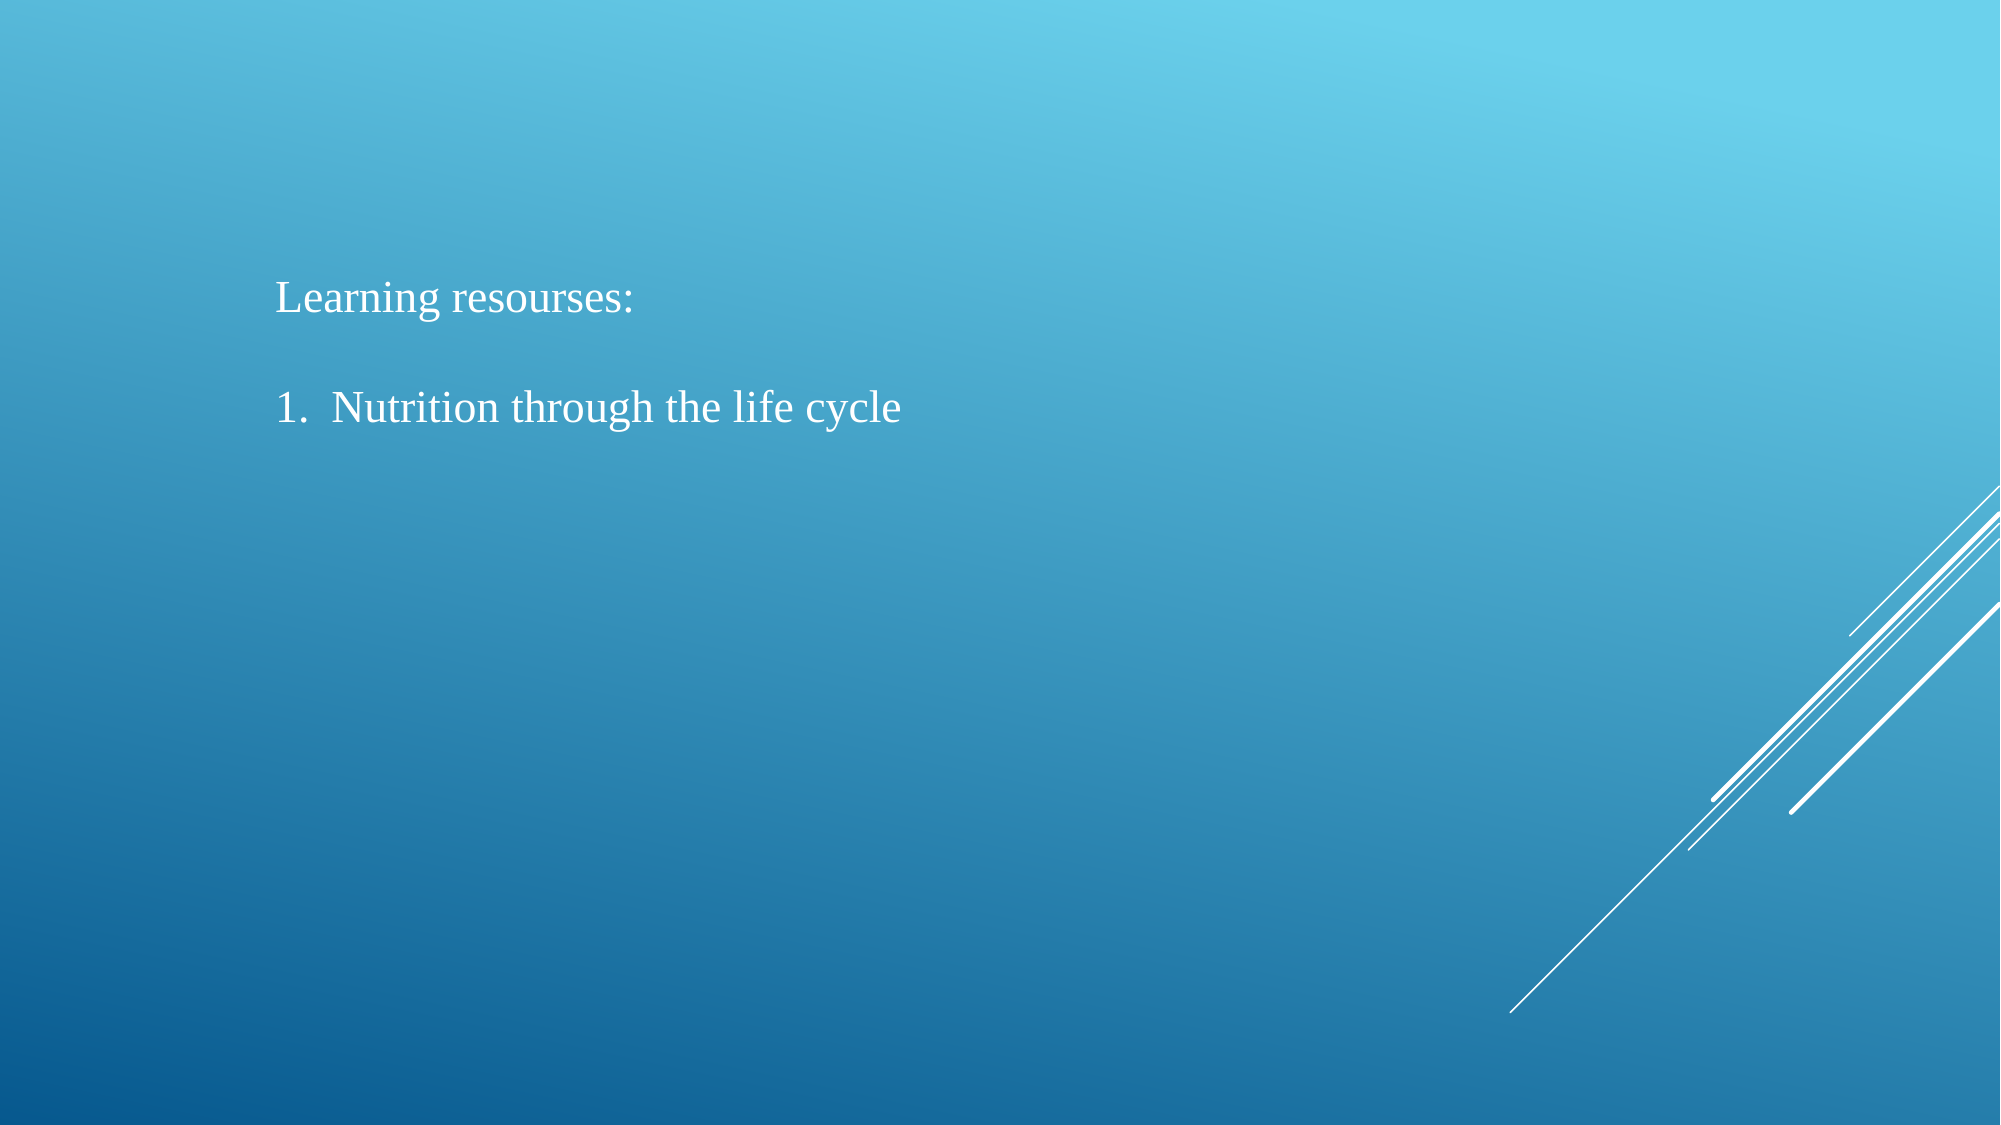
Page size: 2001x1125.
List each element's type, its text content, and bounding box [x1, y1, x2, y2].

text_box Learning resourses: Nutrition through the life cycle [260, 259, 1261, 439]
